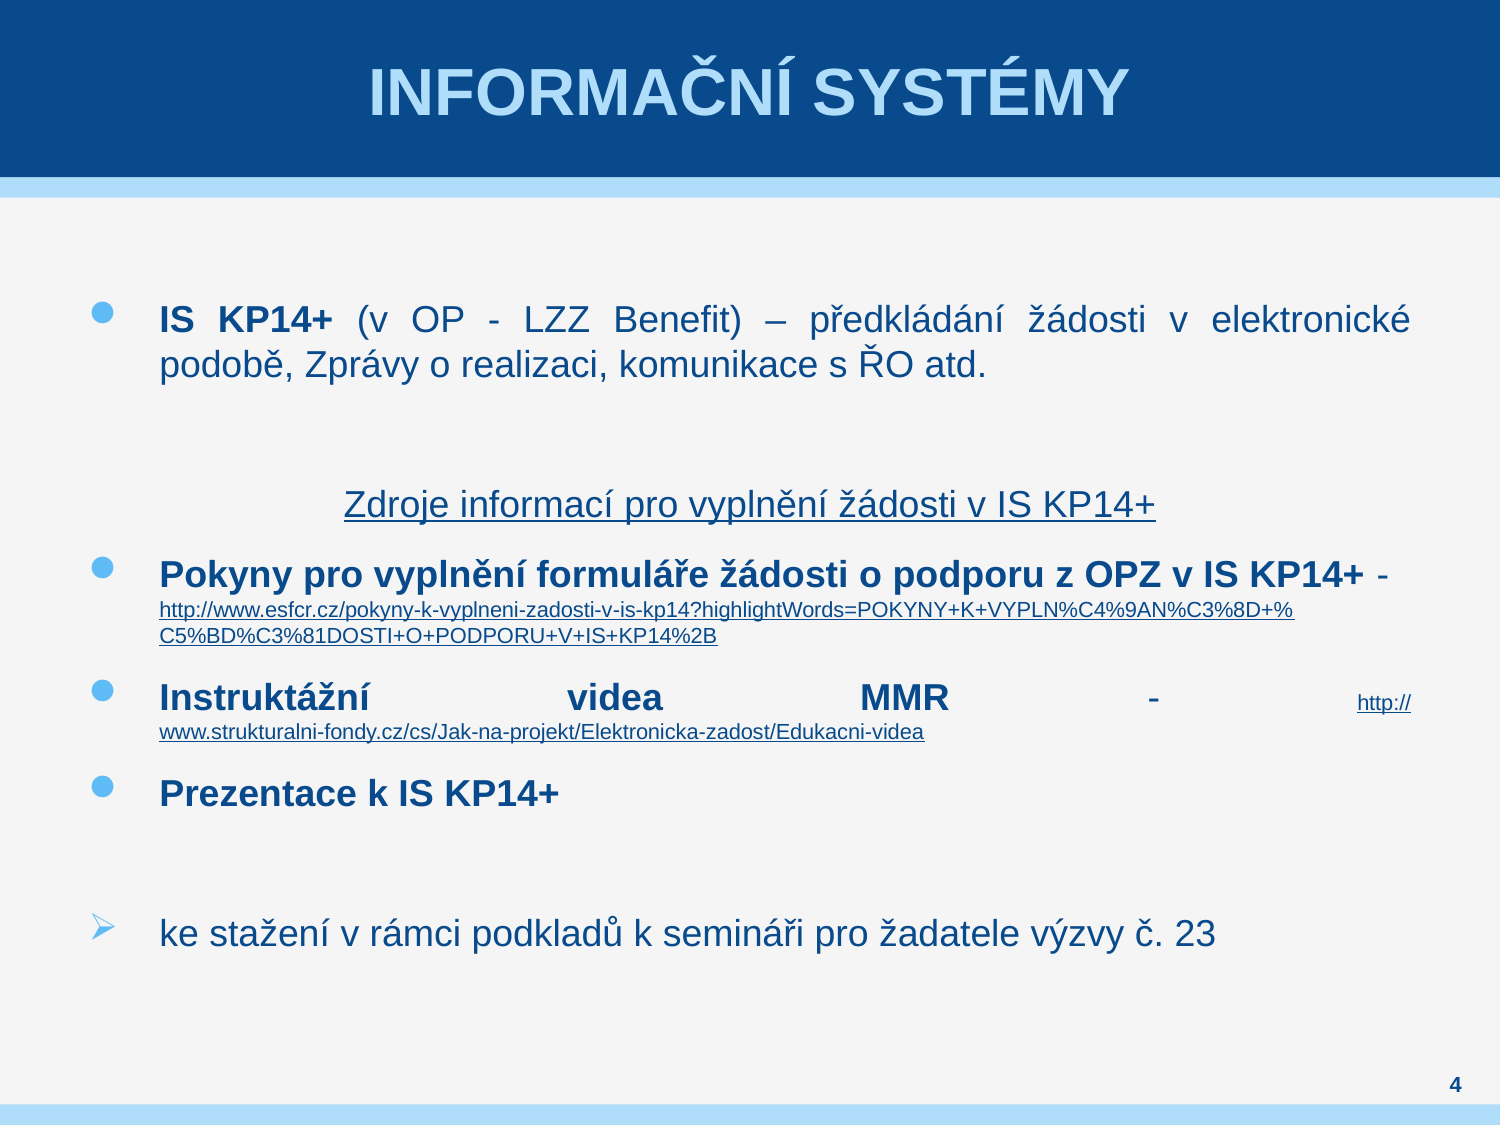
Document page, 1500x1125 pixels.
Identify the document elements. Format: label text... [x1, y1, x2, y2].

title INFORMAČNÍ SYSTÉMY [59, 0, 1441, 178]
list IS KP14+ (v OP - LZZ Benefit) – předkládání žádosti v elektronické podobě, Zprávy o realizaci, komunikace s ŘO atd. Zdroje informací pro vyplnění žádosti v IS KP14+ Pokyny pro vyplnění formuláře žádosti o podporu z OPZ v IS KP14+ - http://www.esfcr.cz/pokyny-k-vyplneni-zadosti-v-is-kp14?highlightWords=POKYNY+K+VYPLN%C4%9AN%C3%8D+%C5%BD%C3%81DOSTI+O+PODPORU+V+IS+KP14%2B Instruktážní videa MMR - http://www.strukturalni-fondy.cz/cs/Jak-na-projekt/Elektronicka-zadost/Edukacni-videa Prezentace k IS KP14+ ke stažení v rámci podkladů k semináři pro žadatele výzvy č. 23 [88, 295, 1412, 1004]
slide_number 4 [1417, 1068, 1495, 1099]
